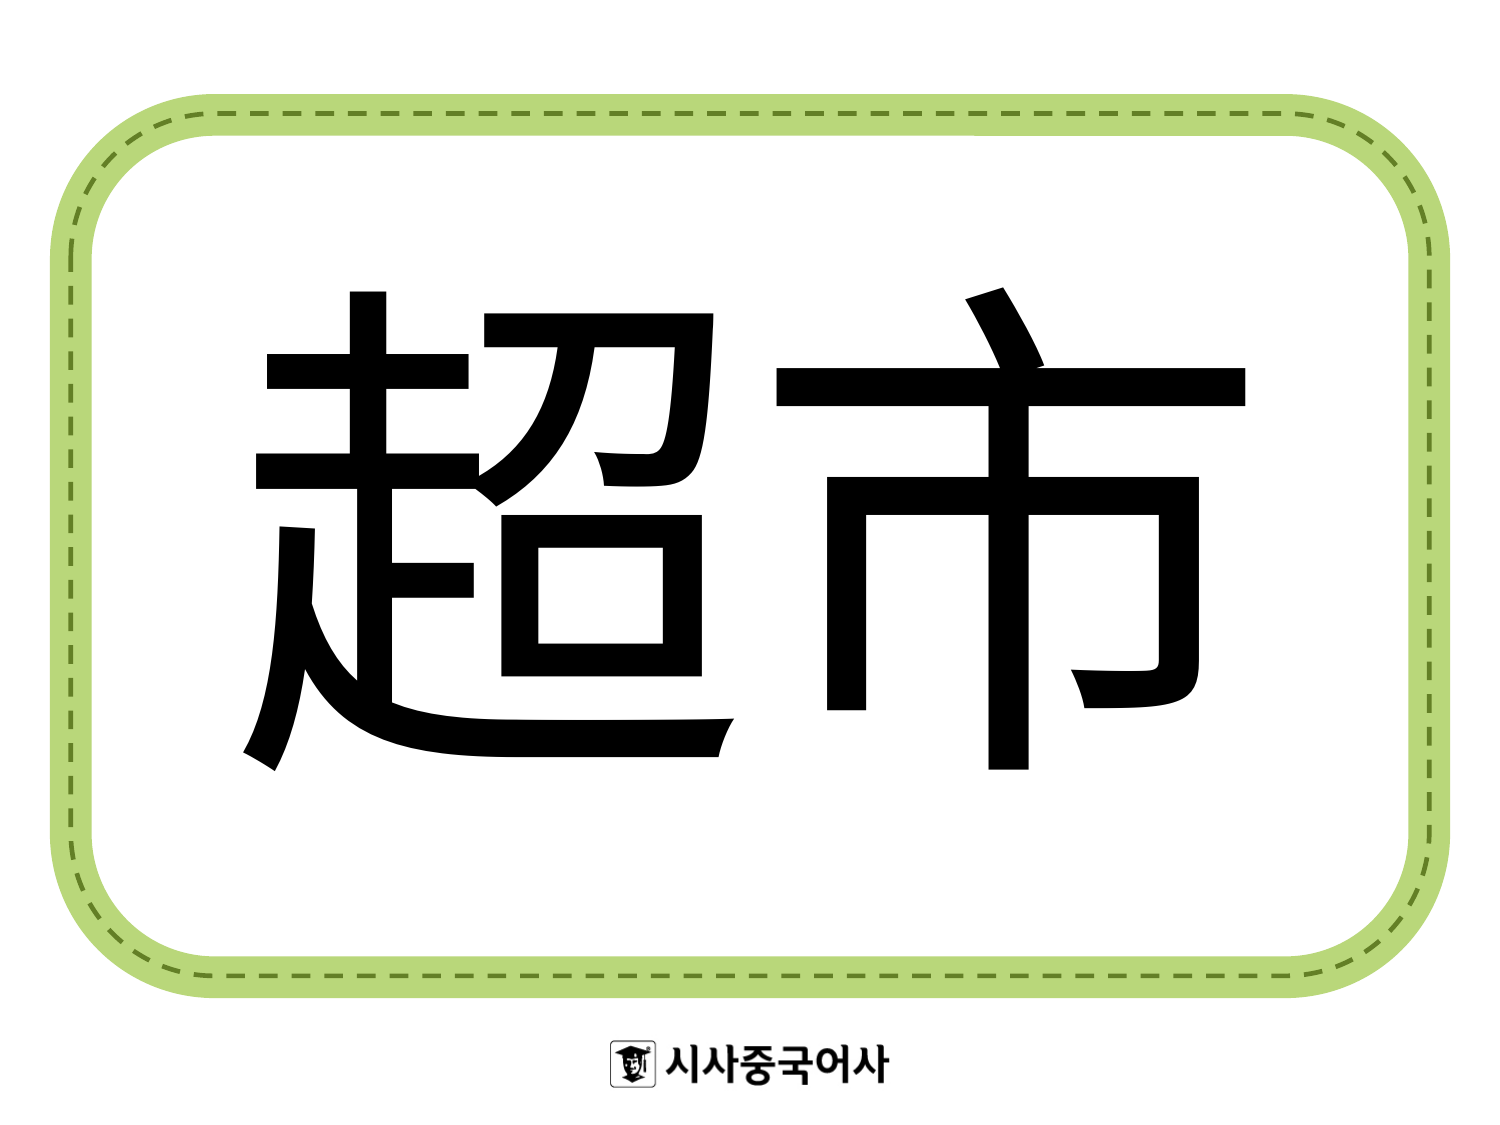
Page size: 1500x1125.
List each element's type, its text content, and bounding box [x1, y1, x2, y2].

text_box 超市 [145, 189, 1354, 853]
picture [602, 1034, 898, 1094]
